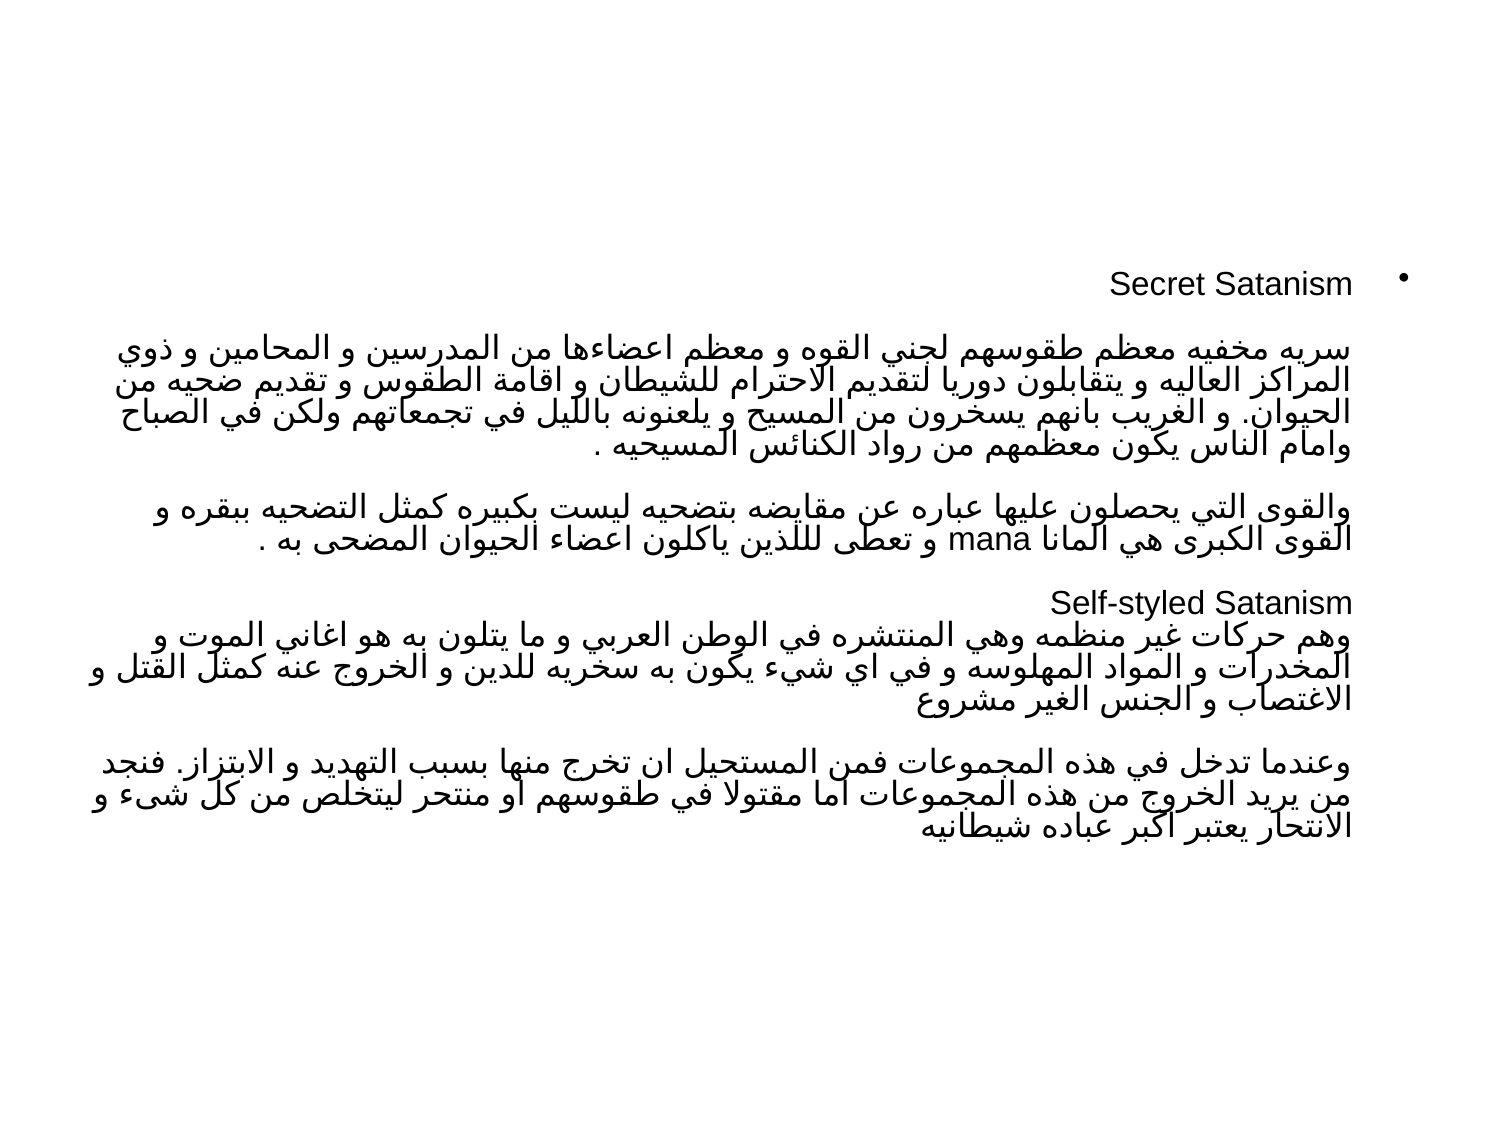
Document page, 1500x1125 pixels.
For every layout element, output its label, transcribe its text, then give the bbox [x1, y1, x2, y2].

list Secret Satanism سريه مخفيه معظم طقوسهم لجني القوه و معظم اعضاءها من المدرسين و المحامين و ذوي المراكز العاليه و يتقابلون دوريا لتقديم الاحترام للشيطان و اقامة الطقوس و تقديم ضحيه من الحيوان. و الغريب بانهم يسخرون من المسيح و يلعنونه بالليل في تجمعاتهم ولكن في الصباح وامام الناس يكون معظمهم من رواد الكنائس المسيحيه . والقوى التي يحصلون عليها عباره عن مقايضه بتضحيه ليست بكبيره كمثل التضحيه ببقره و القوى الكبرى هي المانا mana و تعطى لللذين ياكلون اعضاء الحيوان المضحى به . Self-styled Satanism وهم حركات غير منظمه وهي المنتشره في الوطن العربي و ما يتلون به هو اغاني الموت و المخدرات و المواد المهلوسه و في اي شيء يكون به سخريه للدين و الخروج عنه كمثل القتل و الاغتصاب و الجنس الغير مشروع وعندما تدخل في هذه المجموعات فمن المستحيل ان تخرج منها بسبب التهديد و الابتزاز. فنجد من يريد الخروج من هذه المجموعات اما مقتولا في طقوسهم او منتحر ليتخلص من كل شىء و الانتحار يعتبر اكبر عباده شيطانيه [74, 262, 1426, 1006]
